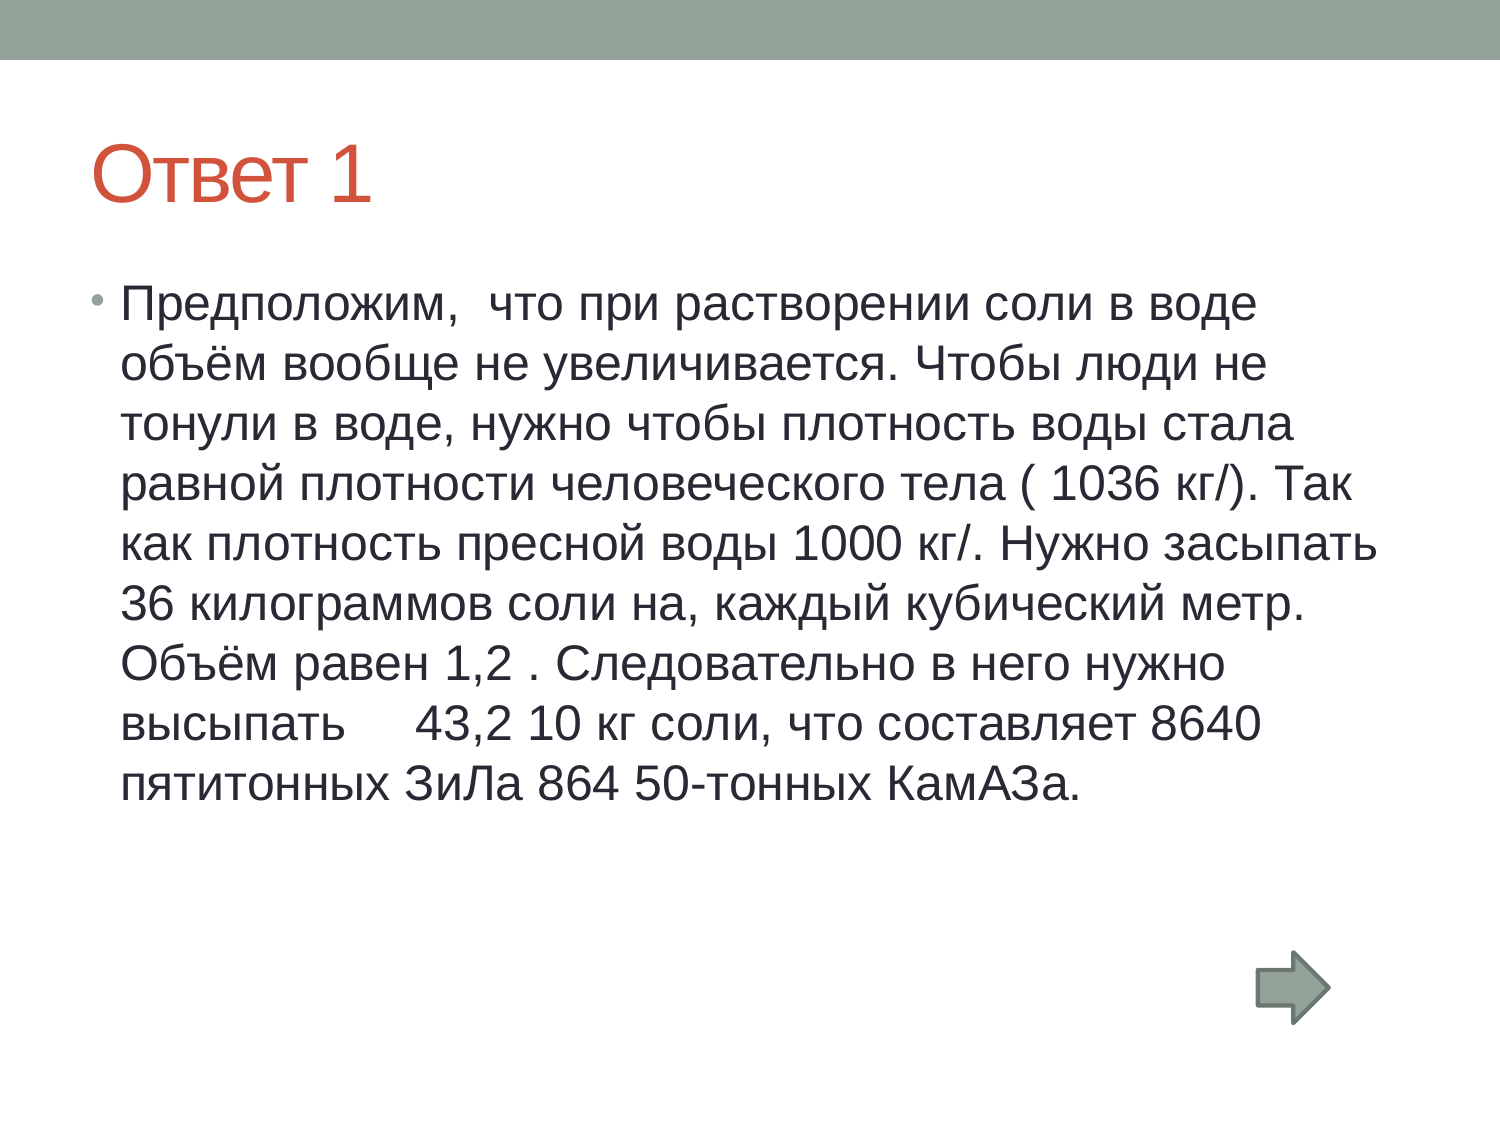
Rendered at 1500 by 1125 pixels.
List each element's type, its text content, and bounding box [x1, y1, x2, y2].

title Ответ 1 [75, 87, 1425, 250]
list Предположим, что при растворении соли в воде объём вообще не увеличивается. Чтобы люди не тонули в воде, нужно чтобы плотность воды стала равной плотности человеческого тела ( 1036 кг/). Так как плотность пресной воды 1000 кг/. Нужно засыпать 36 килограммов соли на, каждый кубический метр. Объём равен 1,2 . Следовательно в него нужно высыпать 43,2 10 кг соли, что составляет 8640 пятитонных ЗиЛа 864 50-тонных КамАЗа. [75, 262, 1425, 1063]
text_box [1255, 950, 1331, 1026]
